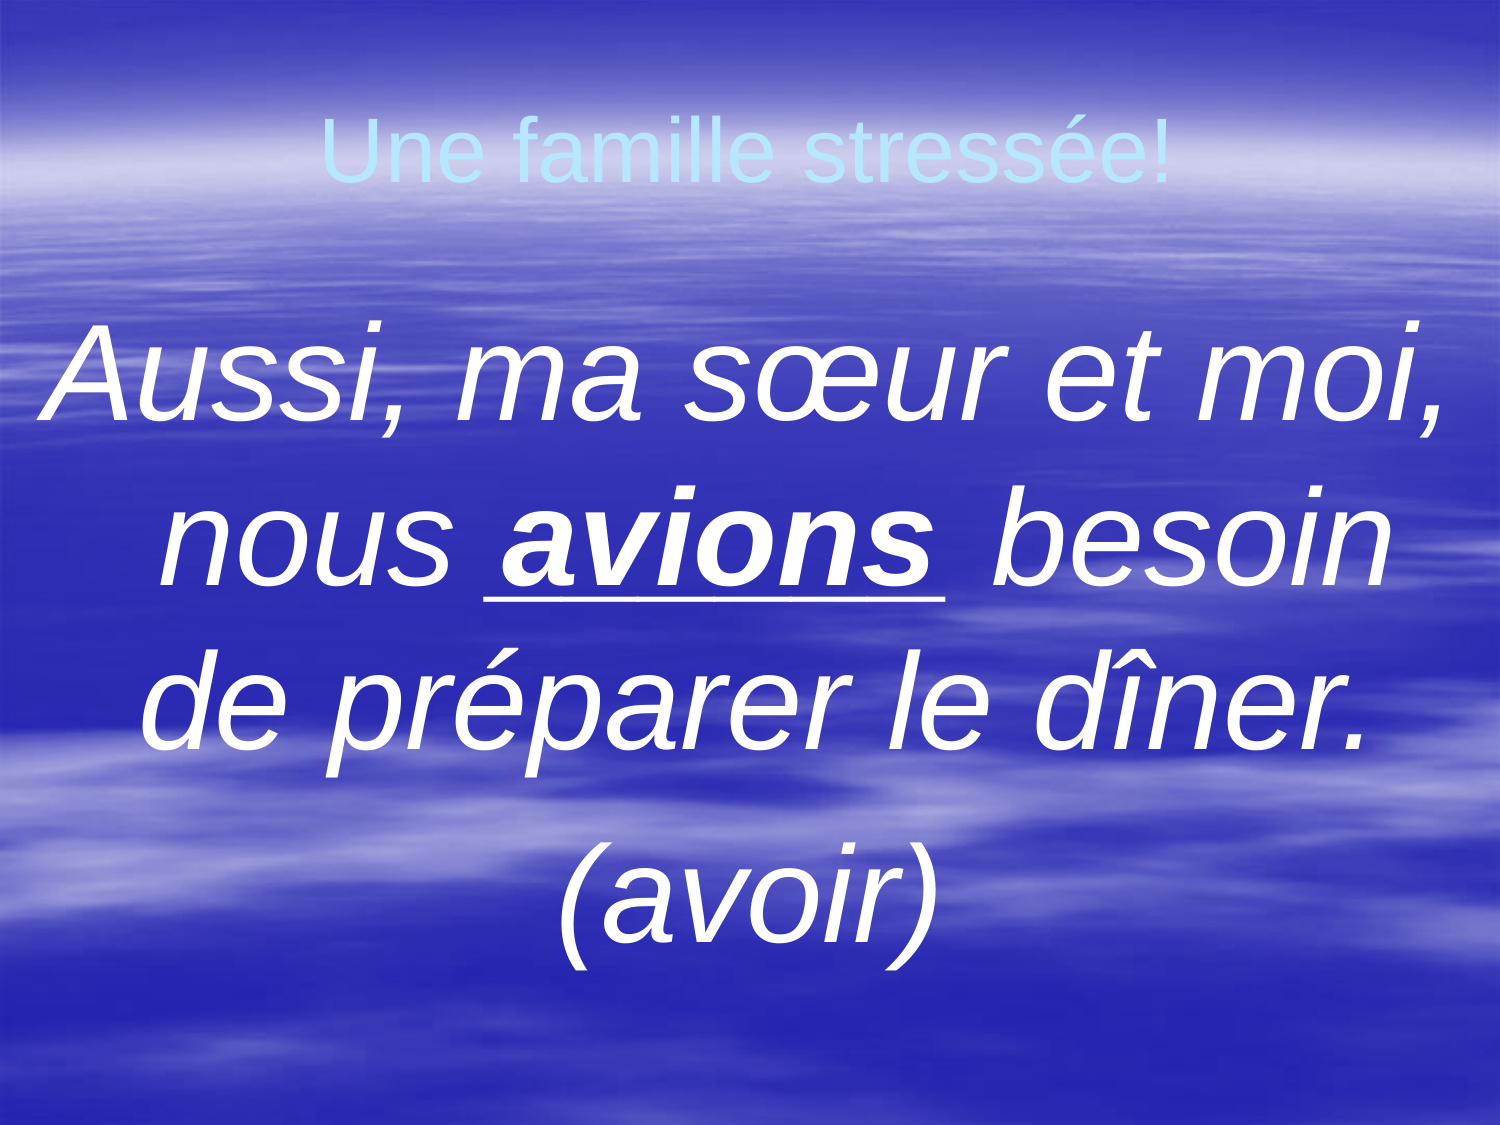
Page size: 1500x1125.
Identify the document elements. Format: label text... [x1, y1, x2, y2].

title Une famille stressée! [49, 37, 1446, 255]
list Aussi, ma sœur et moi, nous ______ besoin de préparer le dîner. (avoir) [0, 275, 1500, 1025]
text_box avions [487, 440, 1013, 658]
